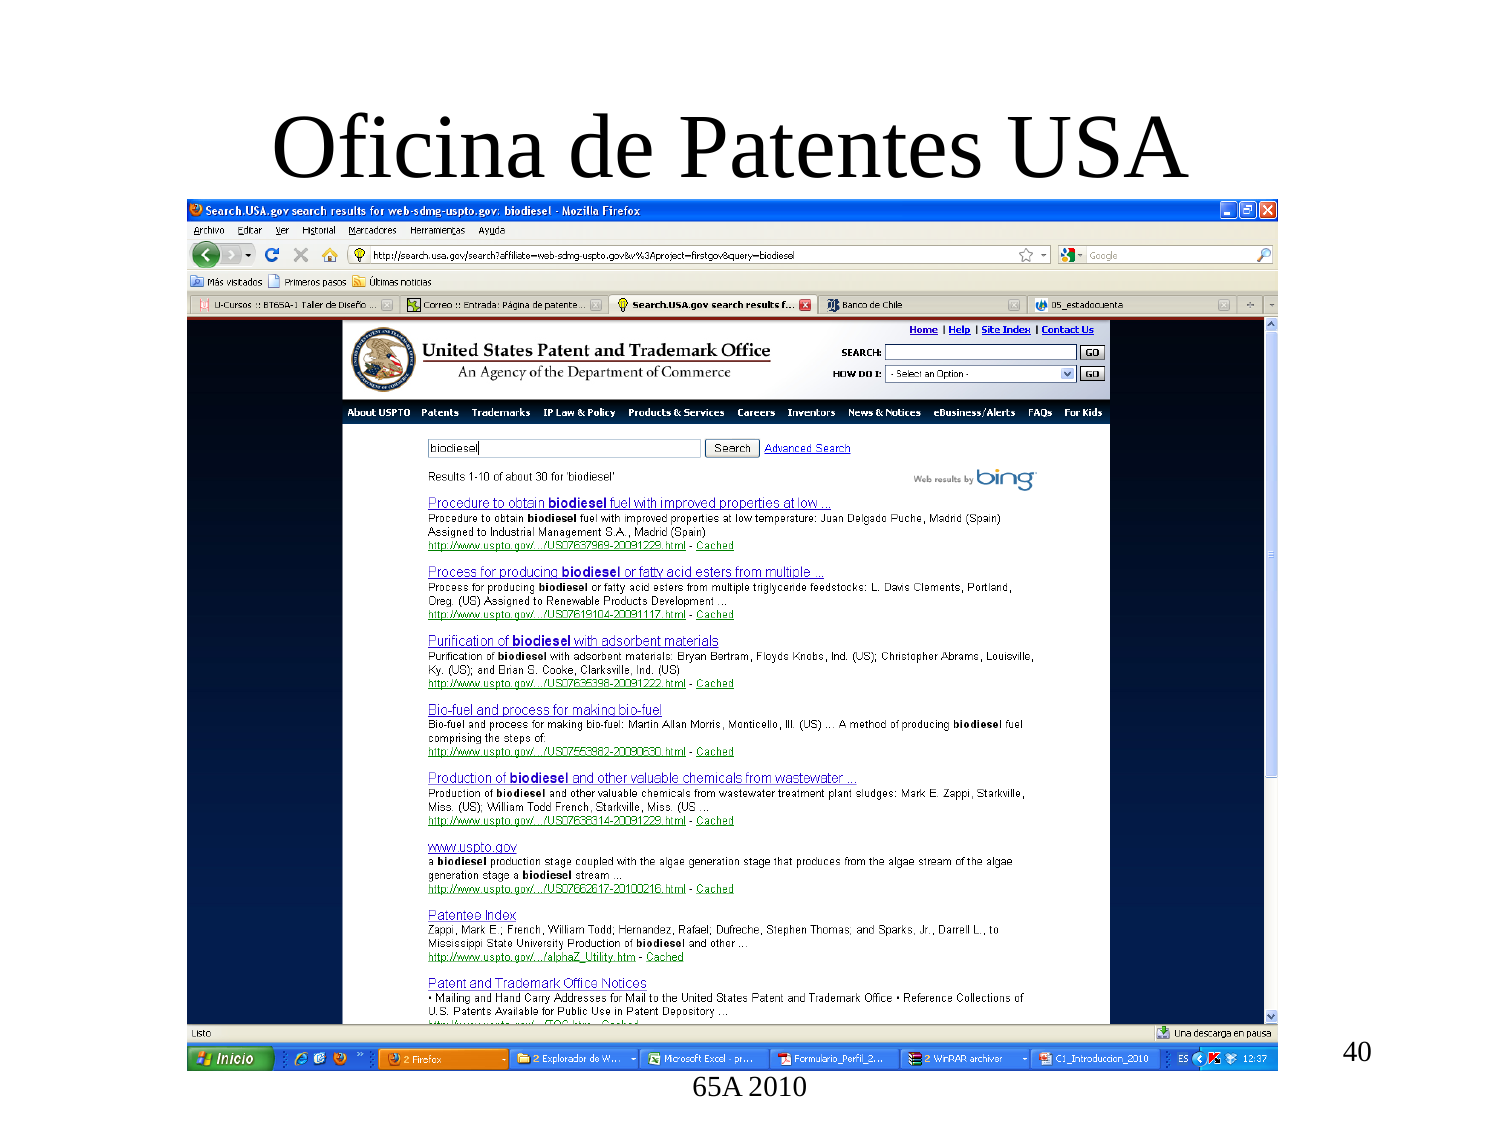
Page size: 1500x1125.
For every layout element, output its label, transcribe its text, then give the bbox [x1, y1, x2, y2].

footer TALLER DE DISEÑO IQ-58B BT-65A 2010 [512, 1079, 988, 1101]
slide_number 40 [1074, 1024, 1388, 1101]
title Oficina de Patentes USA [93, 46, 1369, 235]
picture [187, 198, 1278, 1072]
